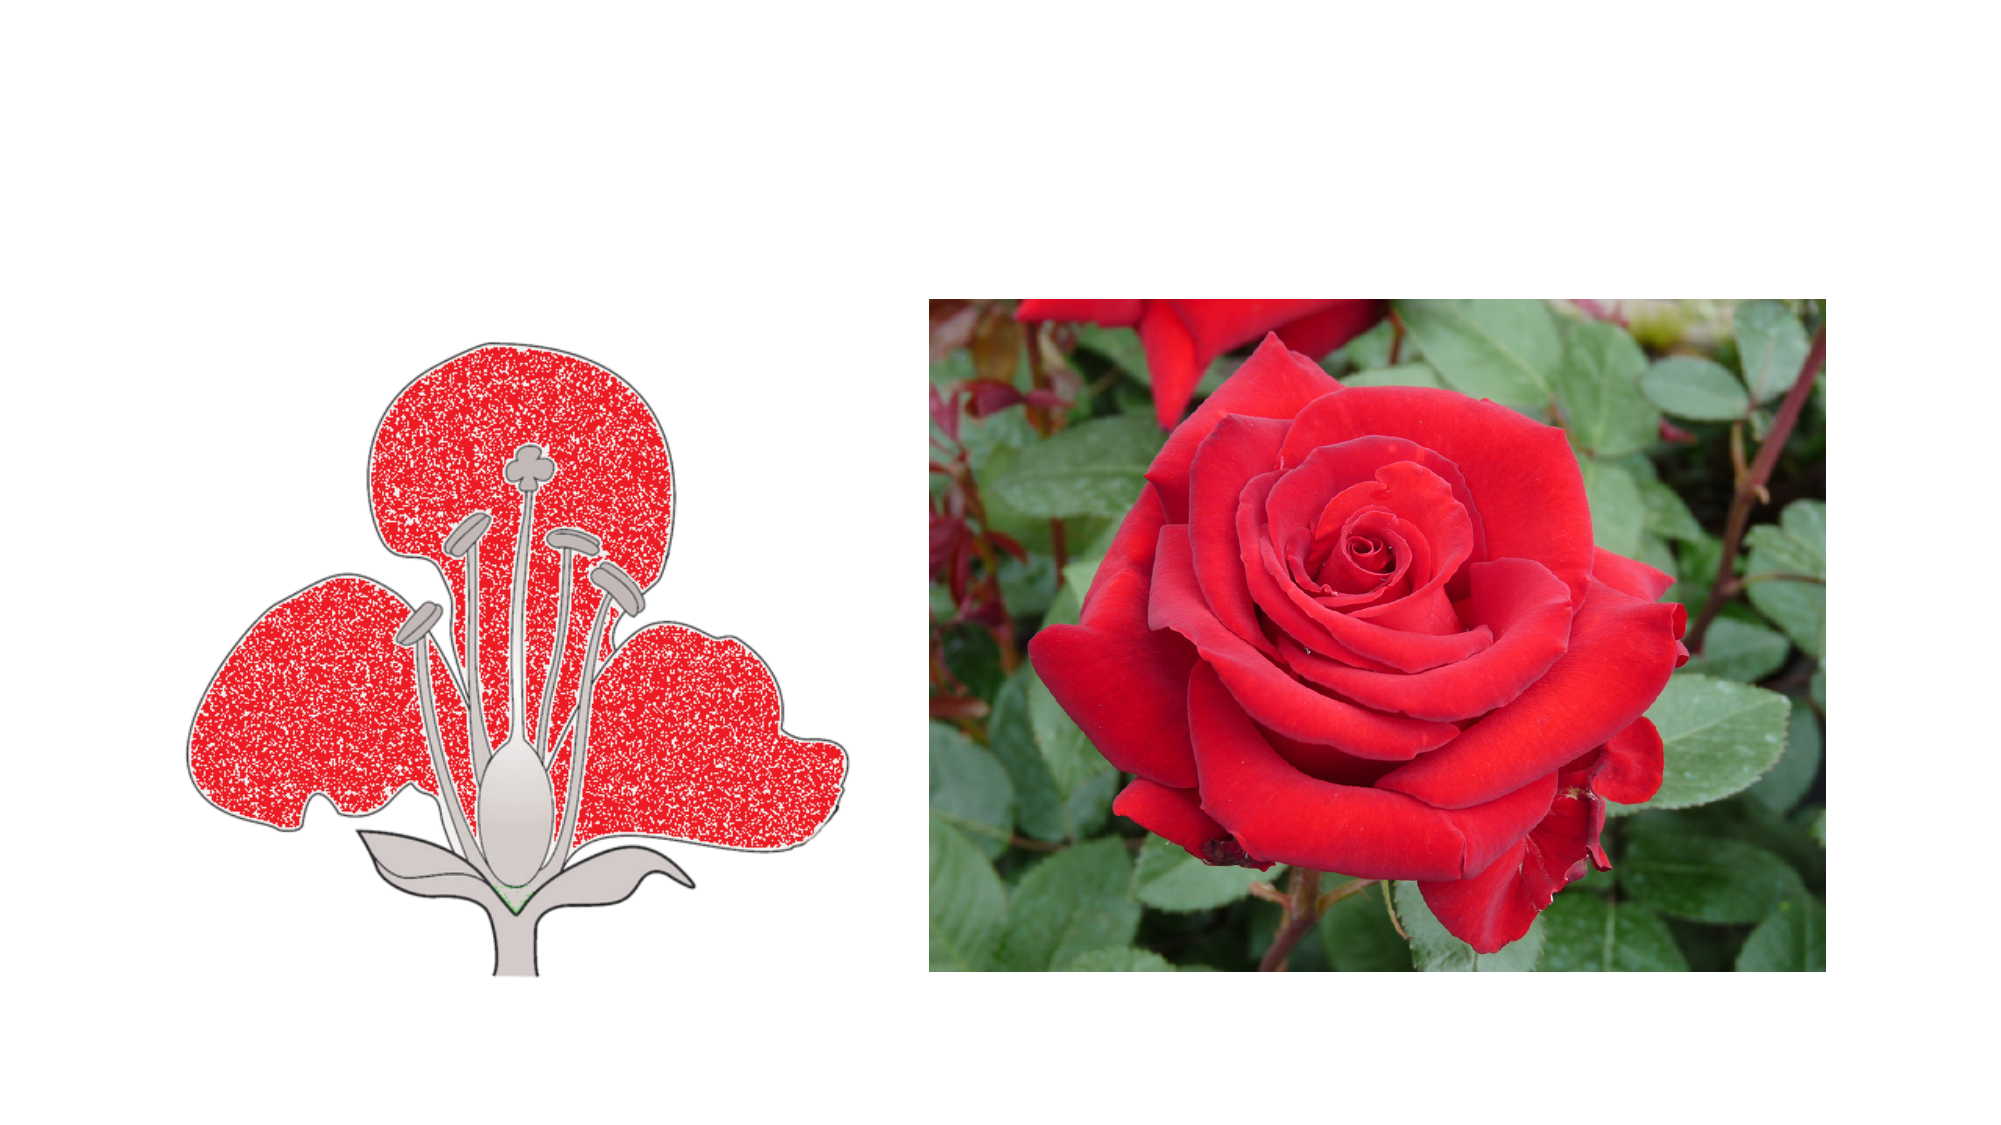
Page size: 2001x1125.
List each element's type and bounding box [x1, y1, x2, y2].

picture [151, 299, 1826, 987]
